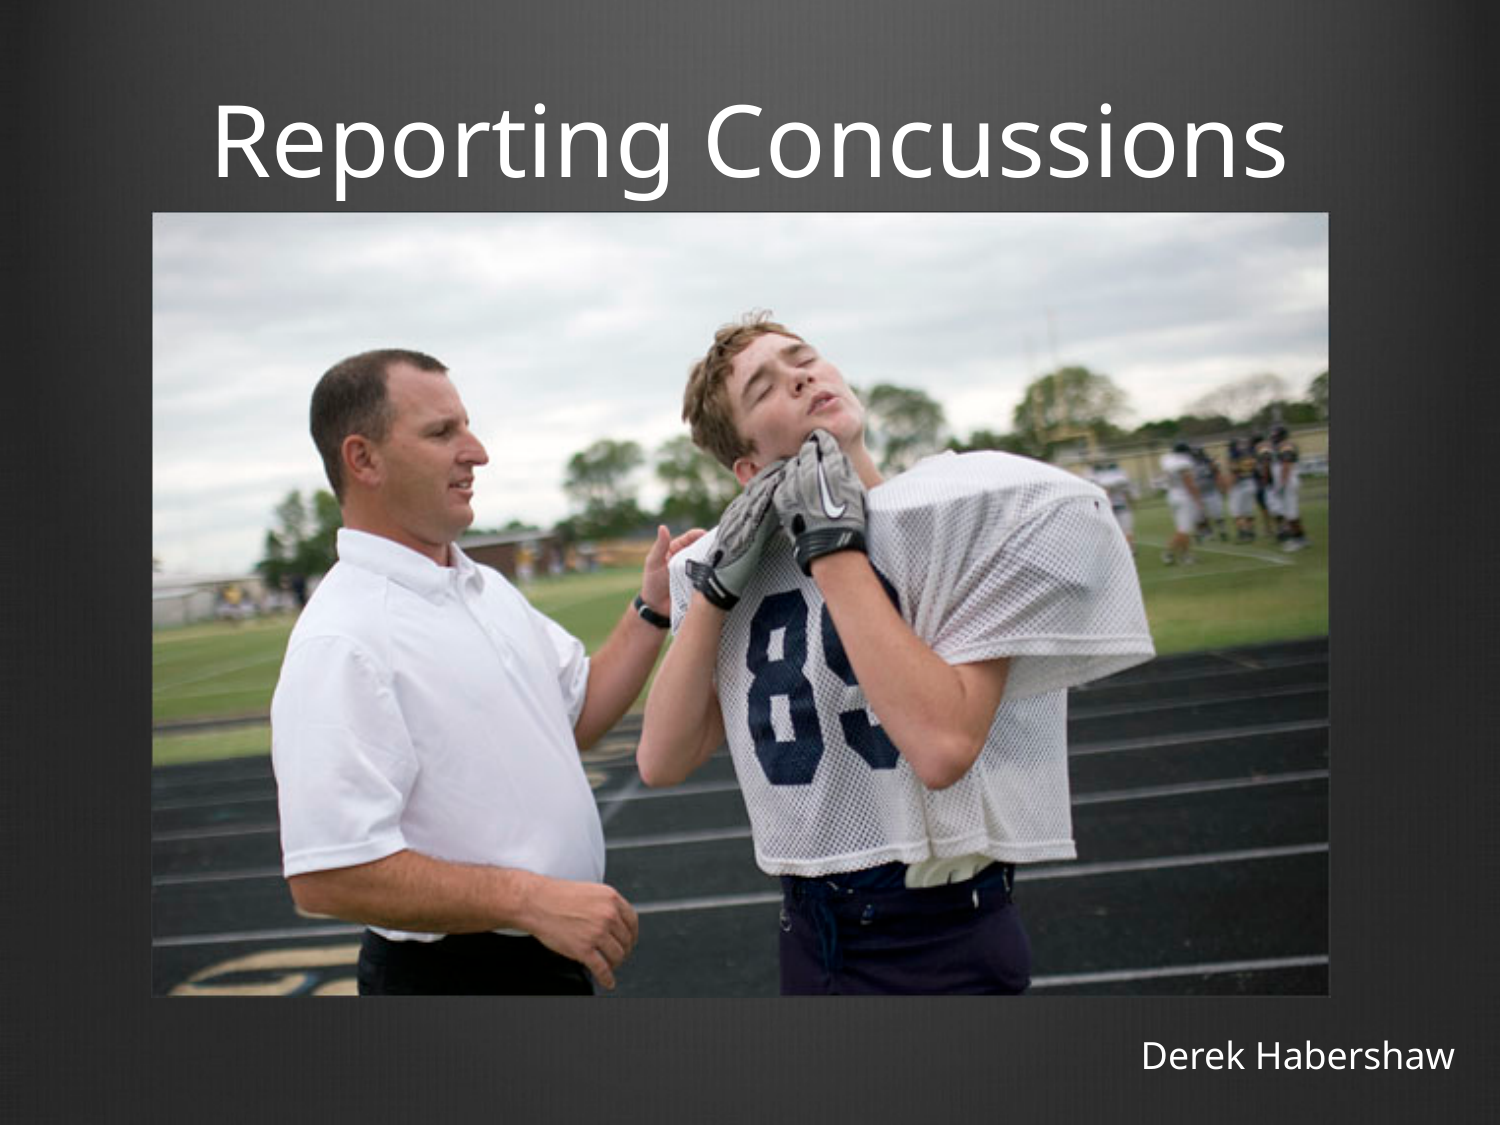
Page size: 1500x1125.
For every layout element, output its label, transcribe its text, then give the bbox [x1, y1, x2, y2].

title Reporting Concussions [112, 19, 1388, 255]
picture [151, 211, 1331, 999]
text_box Derek Habershaw [1125, 1024, 1471, 1085]
